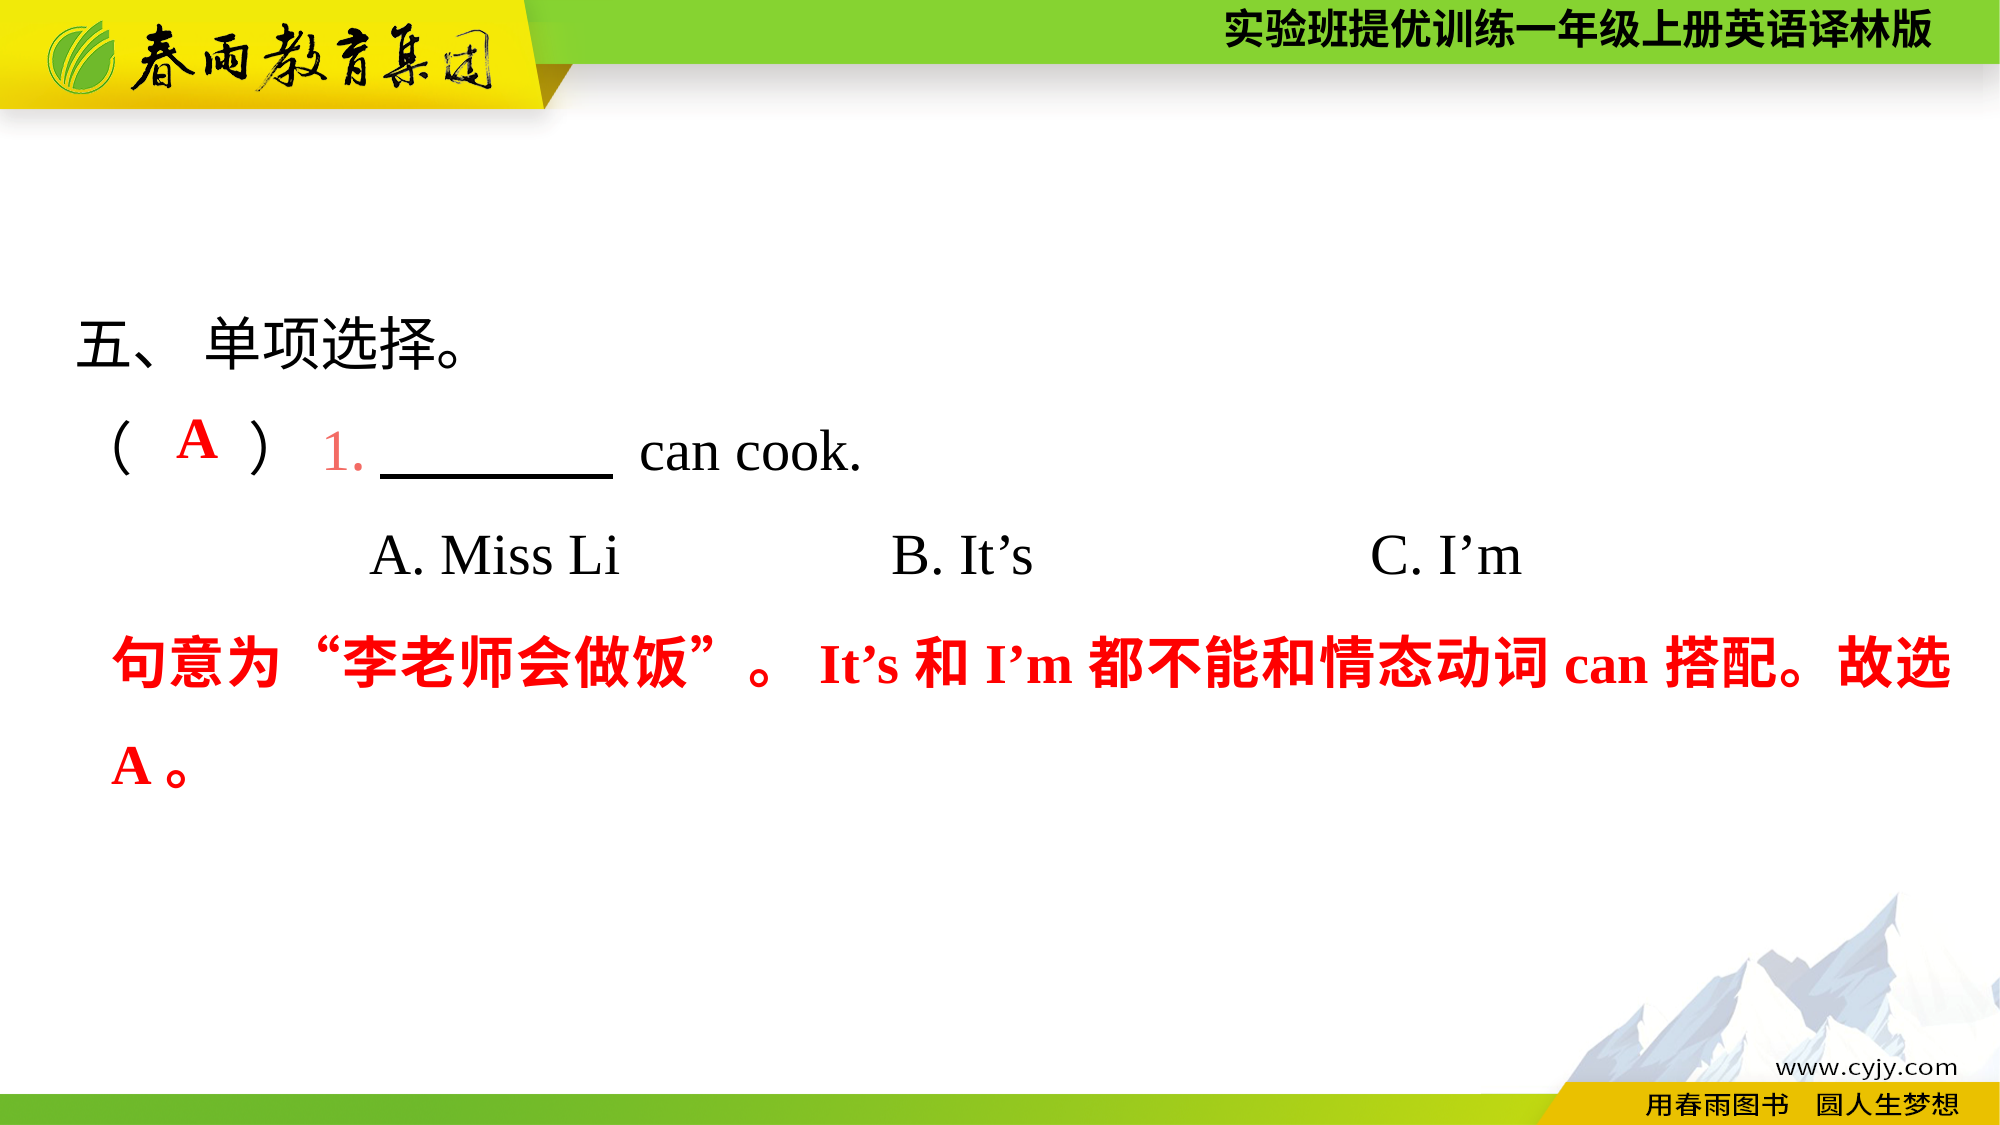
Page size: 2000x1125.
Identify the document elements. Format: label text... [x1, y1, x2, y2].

text_box A [161, 392, 234, 478]
list 五、 单项选择。 （ ）1. can cook. A. Miss Li B. It’s C. I’m [59, 264, 1944, 598]
text_box 句意为“李老师会做饭”。It’s和I’m都不能和情态动词can搭配。故选A。 [96, 586, 1981, 804]
picture [0, 0, 2000, 1125]
